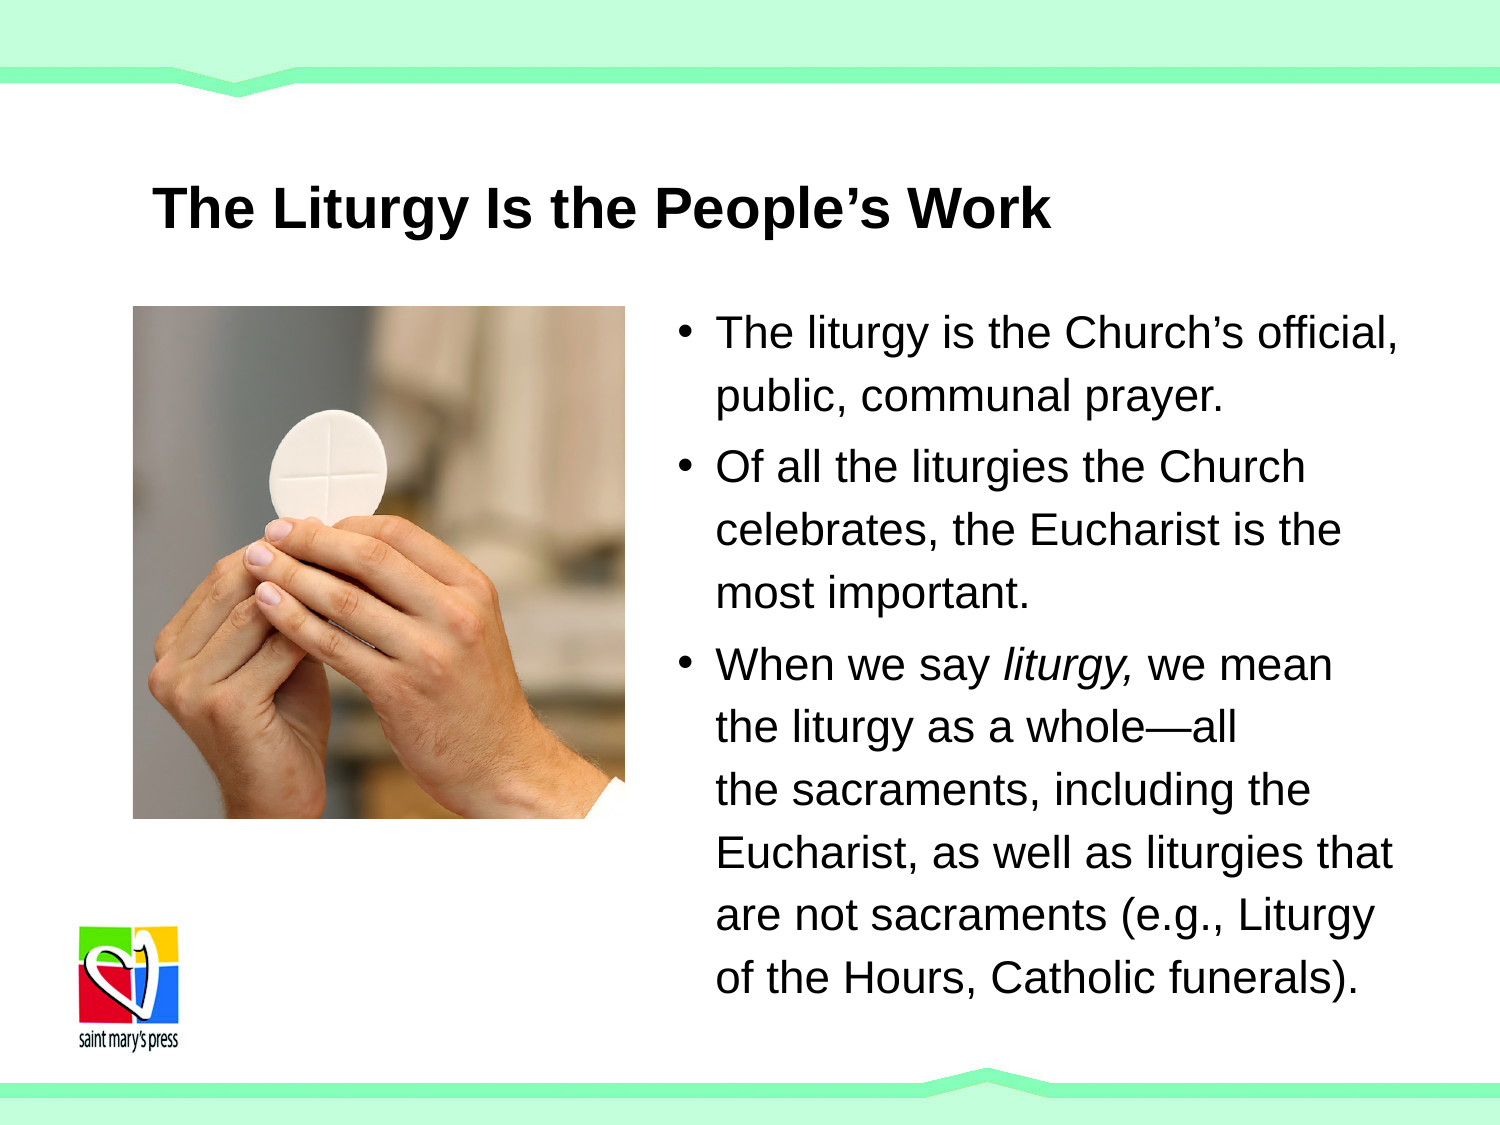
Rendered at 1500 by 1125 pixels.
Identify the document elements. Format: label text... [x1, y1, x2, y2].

picture [0, 0, 1500, 1125]
list The Liturgy Is the People’s Work [137, 162, 1338, 263]
list The liturgy is the Church’s official, public, communal prayer. Of all the liturgies the Church celebrates, the Eucharist is the most important. When we say liturgy, we mean the liturgy as a whole—all the sacraments, including the Eucharist, as well as liturgies that are not sacraments (e.g., Liturgy of the Hours, Catholic funerals). [662, 287, 1425, 1013]
